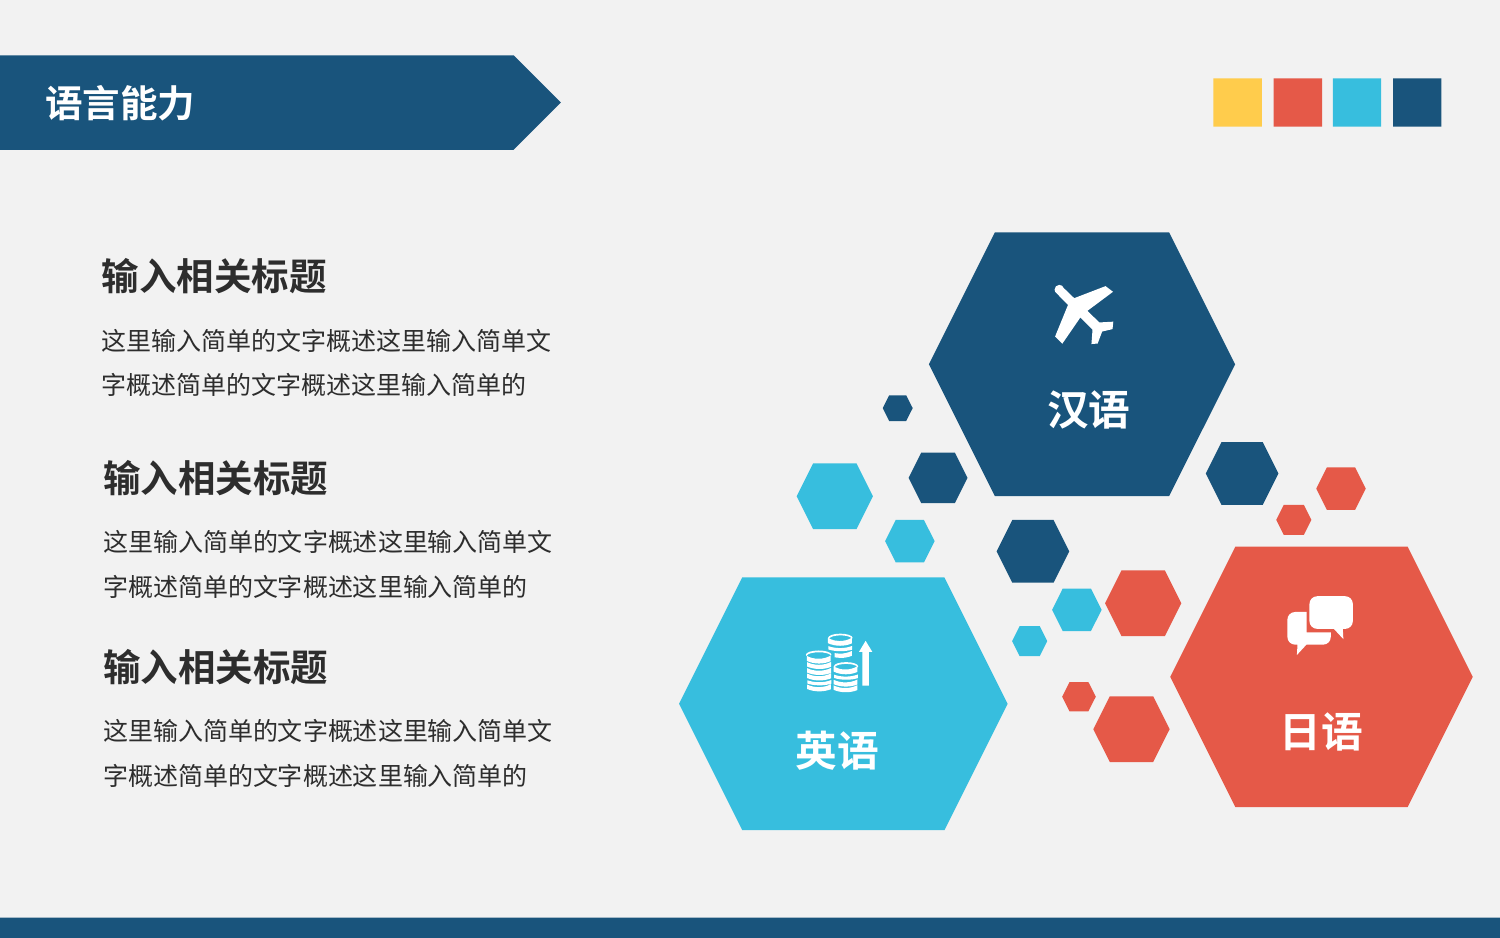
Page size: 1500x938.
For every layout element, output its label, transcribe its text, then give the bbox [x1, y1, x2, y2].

text_box 语言能力 [30, 72, 211, 132]
text_box [0, 915, 1500, 938]
text_box [883, 517, 937, 565]
text_box 输入相关标题 [86, 245, 419, 306]
text_box 这里输入简单的文字概述这里输入简单文字概述简单的文字概述这里输入简单的 [86, 302, 572, 408]
text_box [1103, 568, 1164, 639]
text_box [1050, 586, 1104, 634]
text_box [1060, 680, 1098, 714]
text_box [928, 232, 1236, 497]
text_box [1391, 76, 1444, 129]
text_box 输入相关标题 [88, 636, 420, 697]
text_box [1091, 694, 1164, 765]
text_box [1012, 623, 1050, 659]
text_box [1331, 76, 1383, 129]
text_box [0, 53, 564, 152]
text_box [1272, 76, 1324, 129]
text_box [678, 577, 1008, 831]
text_box [906, 450, 957, 506]
text_box 输入相关标题 [88, 447, 420, 508]
text_box [1218, 440, 1281, 507]
text_box [880, 393, 915, 424]
text_box 这里输入简单的文字概述这里输入简单文字概述简单的文字概述这里输入简单的 [88, 693, 573, 798]
text_box [794, 461, 875, 532]
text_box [1169, 546, 1473, 808]
text_box 这里输入简单的文字概述这里输入简单文字概述简单的文字概述这里输入简单的 [88, 504, 573, 609]
text_box [1274, 502, 1314, 538]
text_box [994, 517, 1072, 585]
text_box [1314, 465, 1368, 512]
text_box [1211, 76, 1264, 129]
